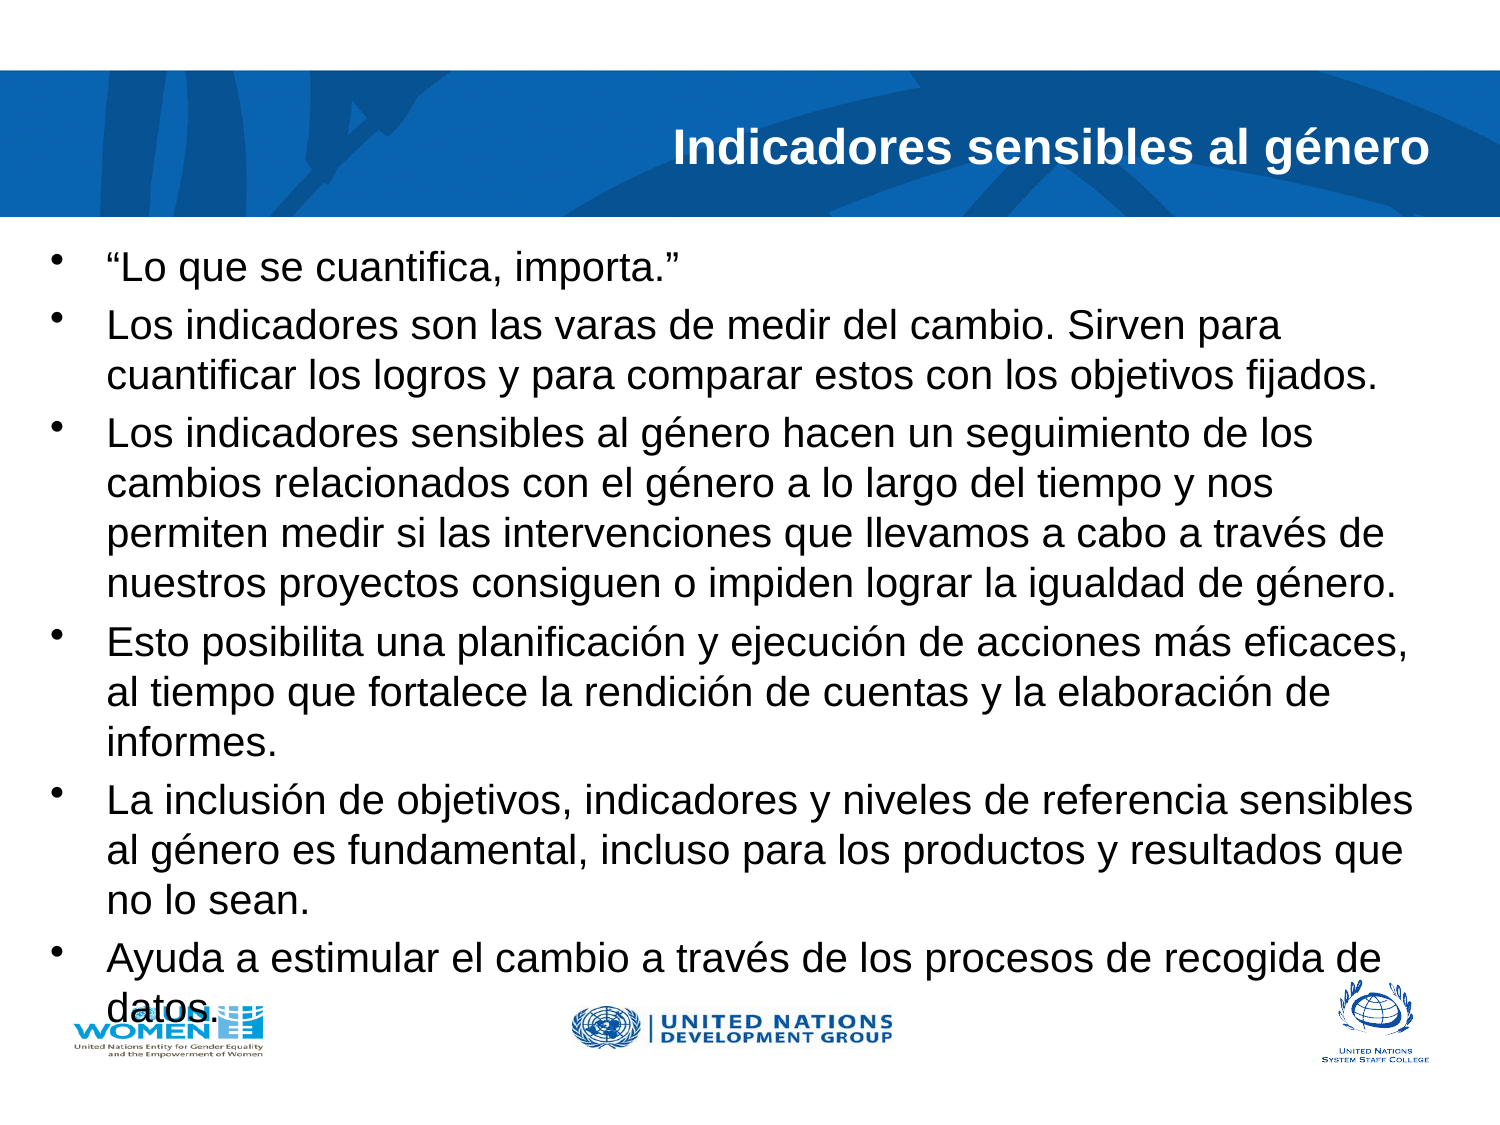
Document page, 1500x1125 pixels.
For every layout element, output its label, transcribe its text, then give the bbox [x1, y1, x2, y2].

picture [73, 1006, 263, 1058]
title Indicadores sensibles al género [170, 94, 1447, 195]
picture [1322, 979, 1429, 1063]
picture [572, 1006, 892, 1049]
picture [0, 70, 1500, 217]
picture [191, 1006, 204, 1013]
list “Lo que se cuantifica, importa.” Los indicadores son las varas de medir del cambio. Sirven para cuantificar los logros y para comparar estos con los objetivos fijados. Los indicadores sensibles al género hacen un seguimiento de los cambios relacionados con el género a lo largo del tiempo y nos permiten medir si las intervenciones que llevamos a cabo a través de nuestros proyectos consiguen o impiden lograr la igualdad de género. Esto posibilita una planificación y ejecución de acciones más eficaces, al tiempo que fortalece la rendición de cuentas y la elaboración de informes. La inclusión de objetivos, indicadores y niveles de referencia sensibles al género es fundamental, incluso para los productos y resultados que no lo sean. Ayuda a estimular el cambio a través de los procesos de recogida de datos. [34, 231, 1454, 977]
